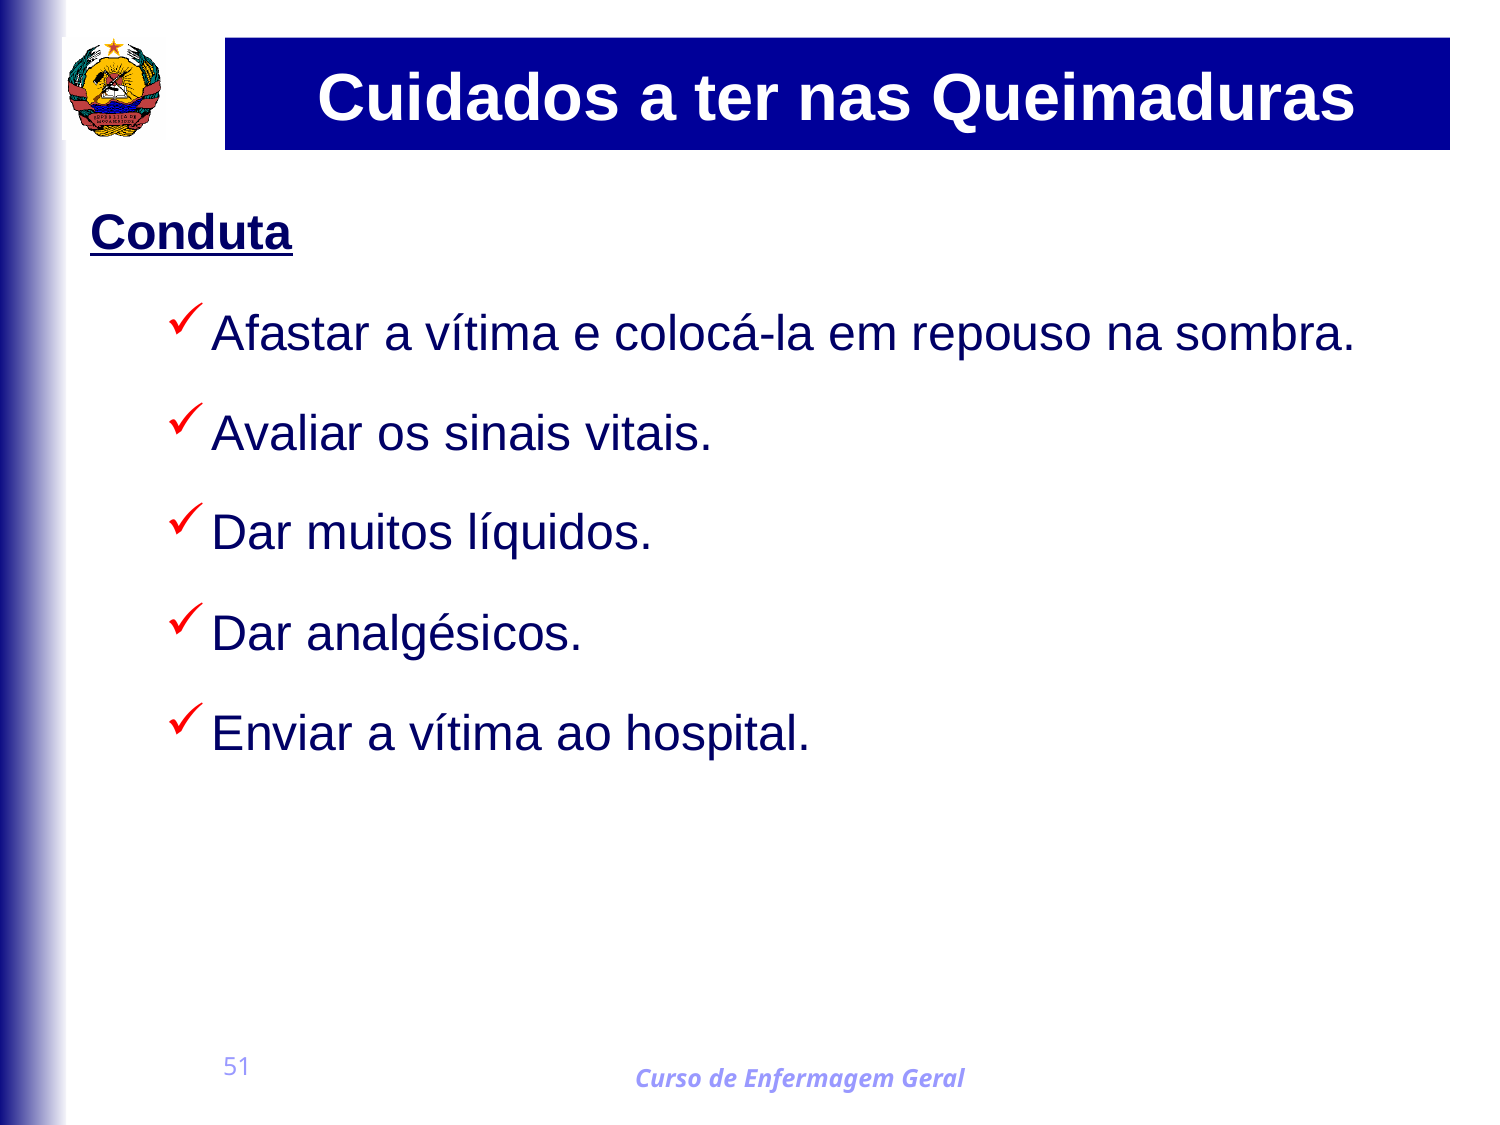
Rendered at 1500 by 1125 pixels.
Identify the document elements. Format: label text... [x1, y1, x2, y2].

footer Curso de Enfermagem Geral [499, 1049, 1101, 1101]
slide_number 51 [62, 1037, 413, 1098]
list Conduta Afastar a vítima e colocá-la em repouso na sombra. Avaliar os sinais vitais. Dar muitos líquidos. Dar analgésicos. Enviar a vítima ao hospital. [74, 162, 1451, 988]
title Cuidados a ter nas Queimaduras [224, 37, 1451, 151]
